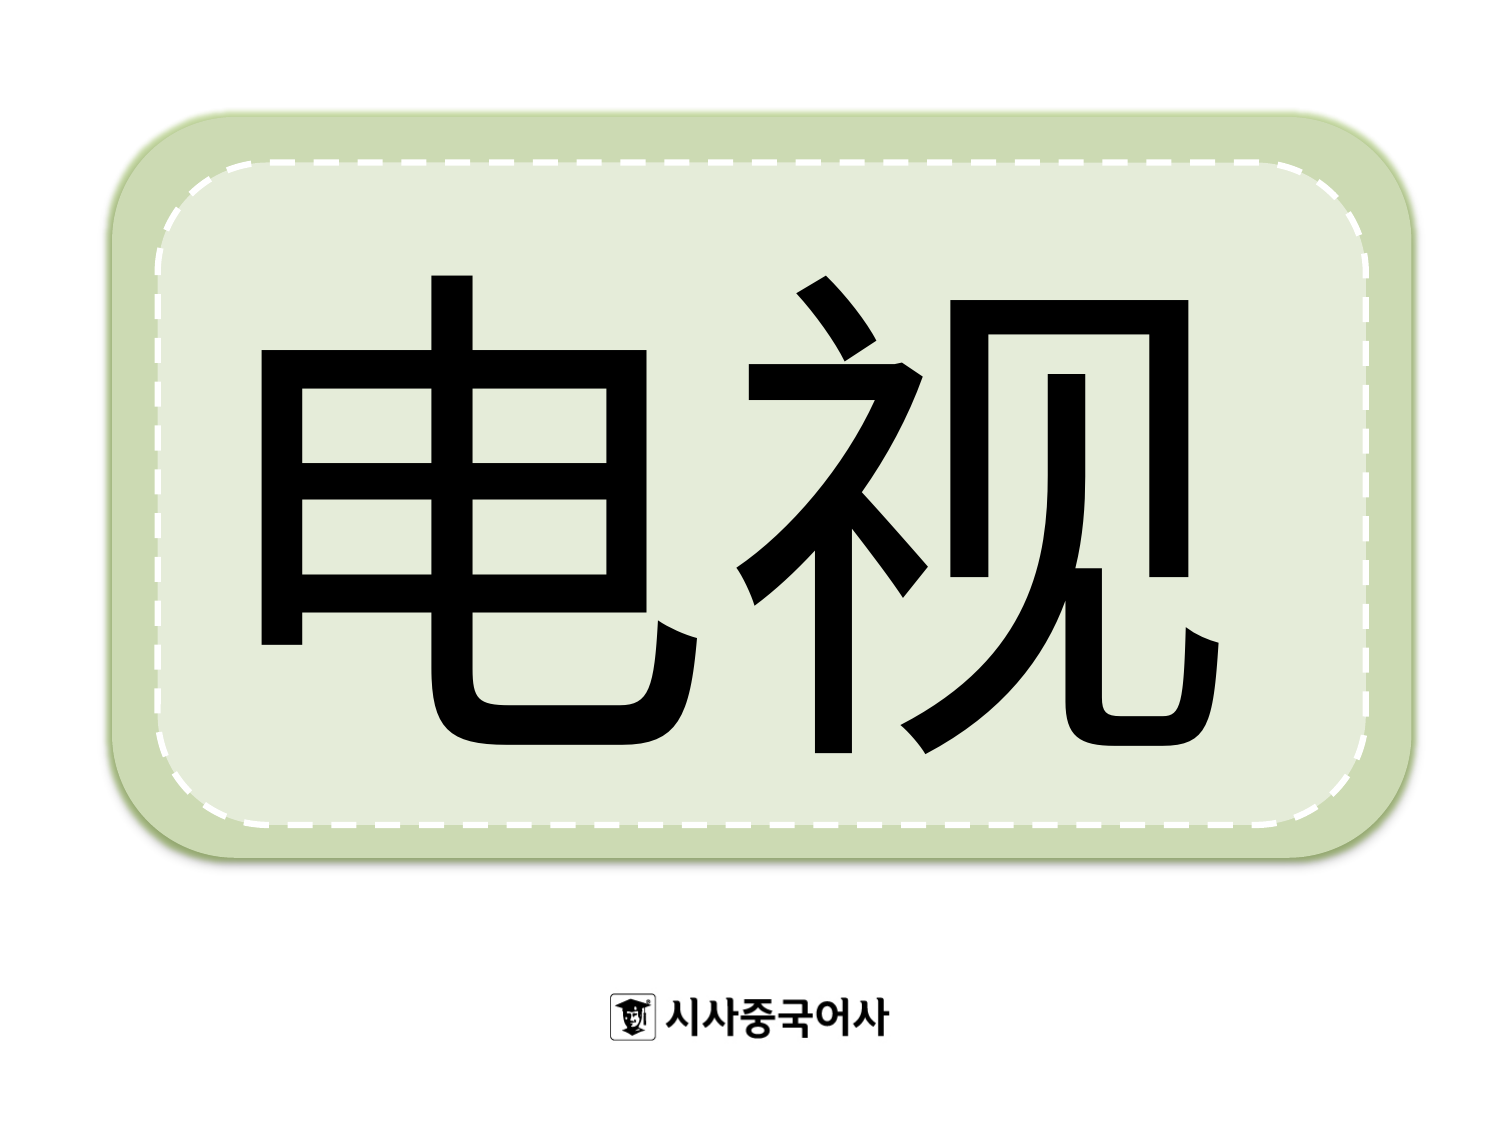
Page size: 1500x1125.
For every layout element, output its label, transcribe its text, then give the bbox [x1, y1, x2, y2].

picture [602, 987, 898, 1047]
text_box [162, 160, 1371, 824]
text_box 电视 [171, 172, 1380, 836]
